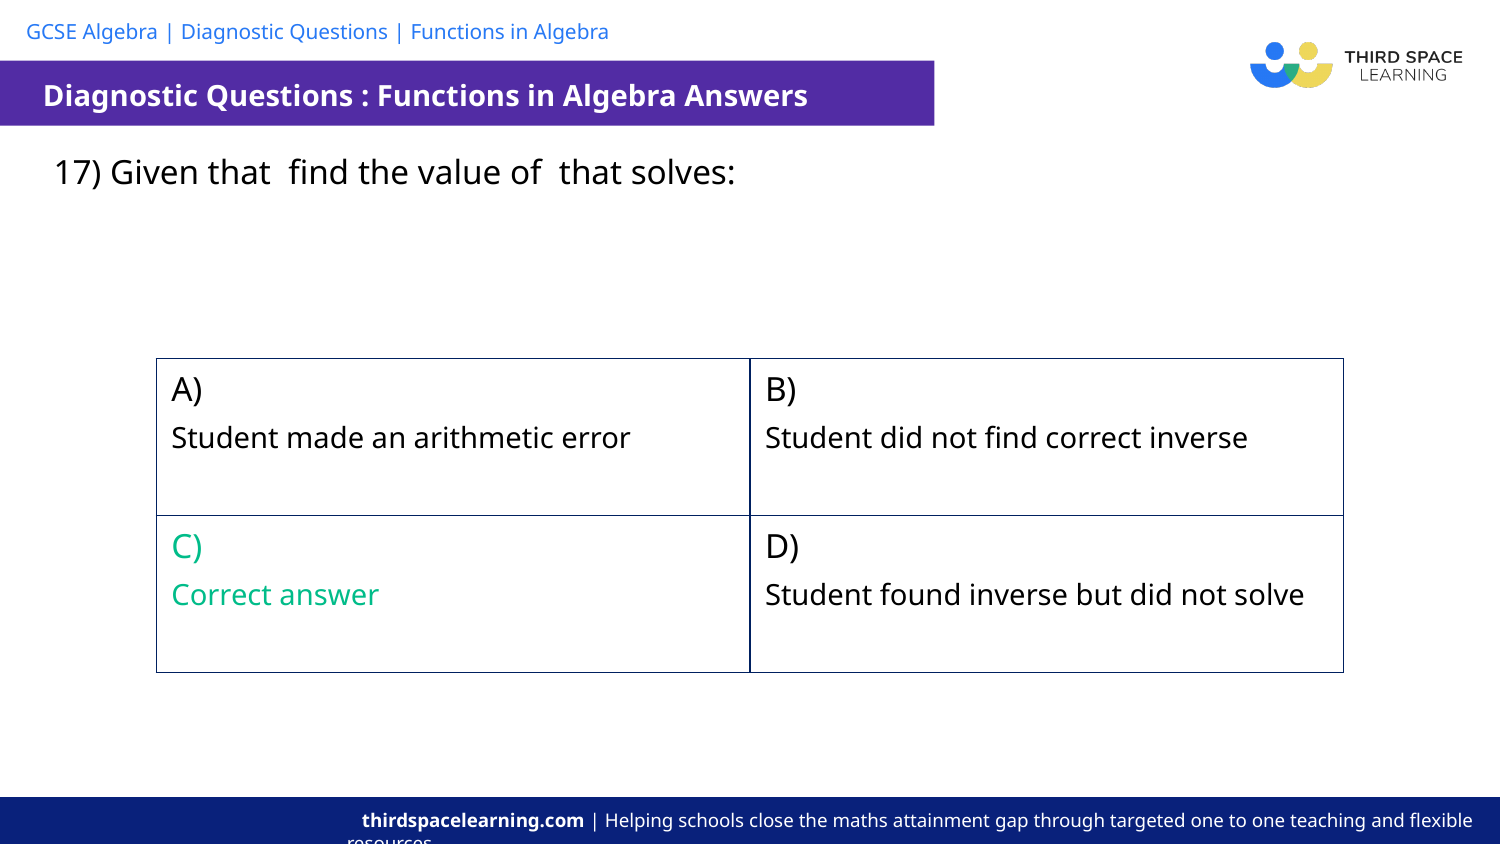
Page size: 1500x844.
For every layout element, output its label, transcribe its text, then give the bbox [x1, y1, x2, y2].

text_box Diagnostic Questions : Functions in Algebra Answers [27, 61, 849, 127]
picture [1250, 33, 1465, 99]
